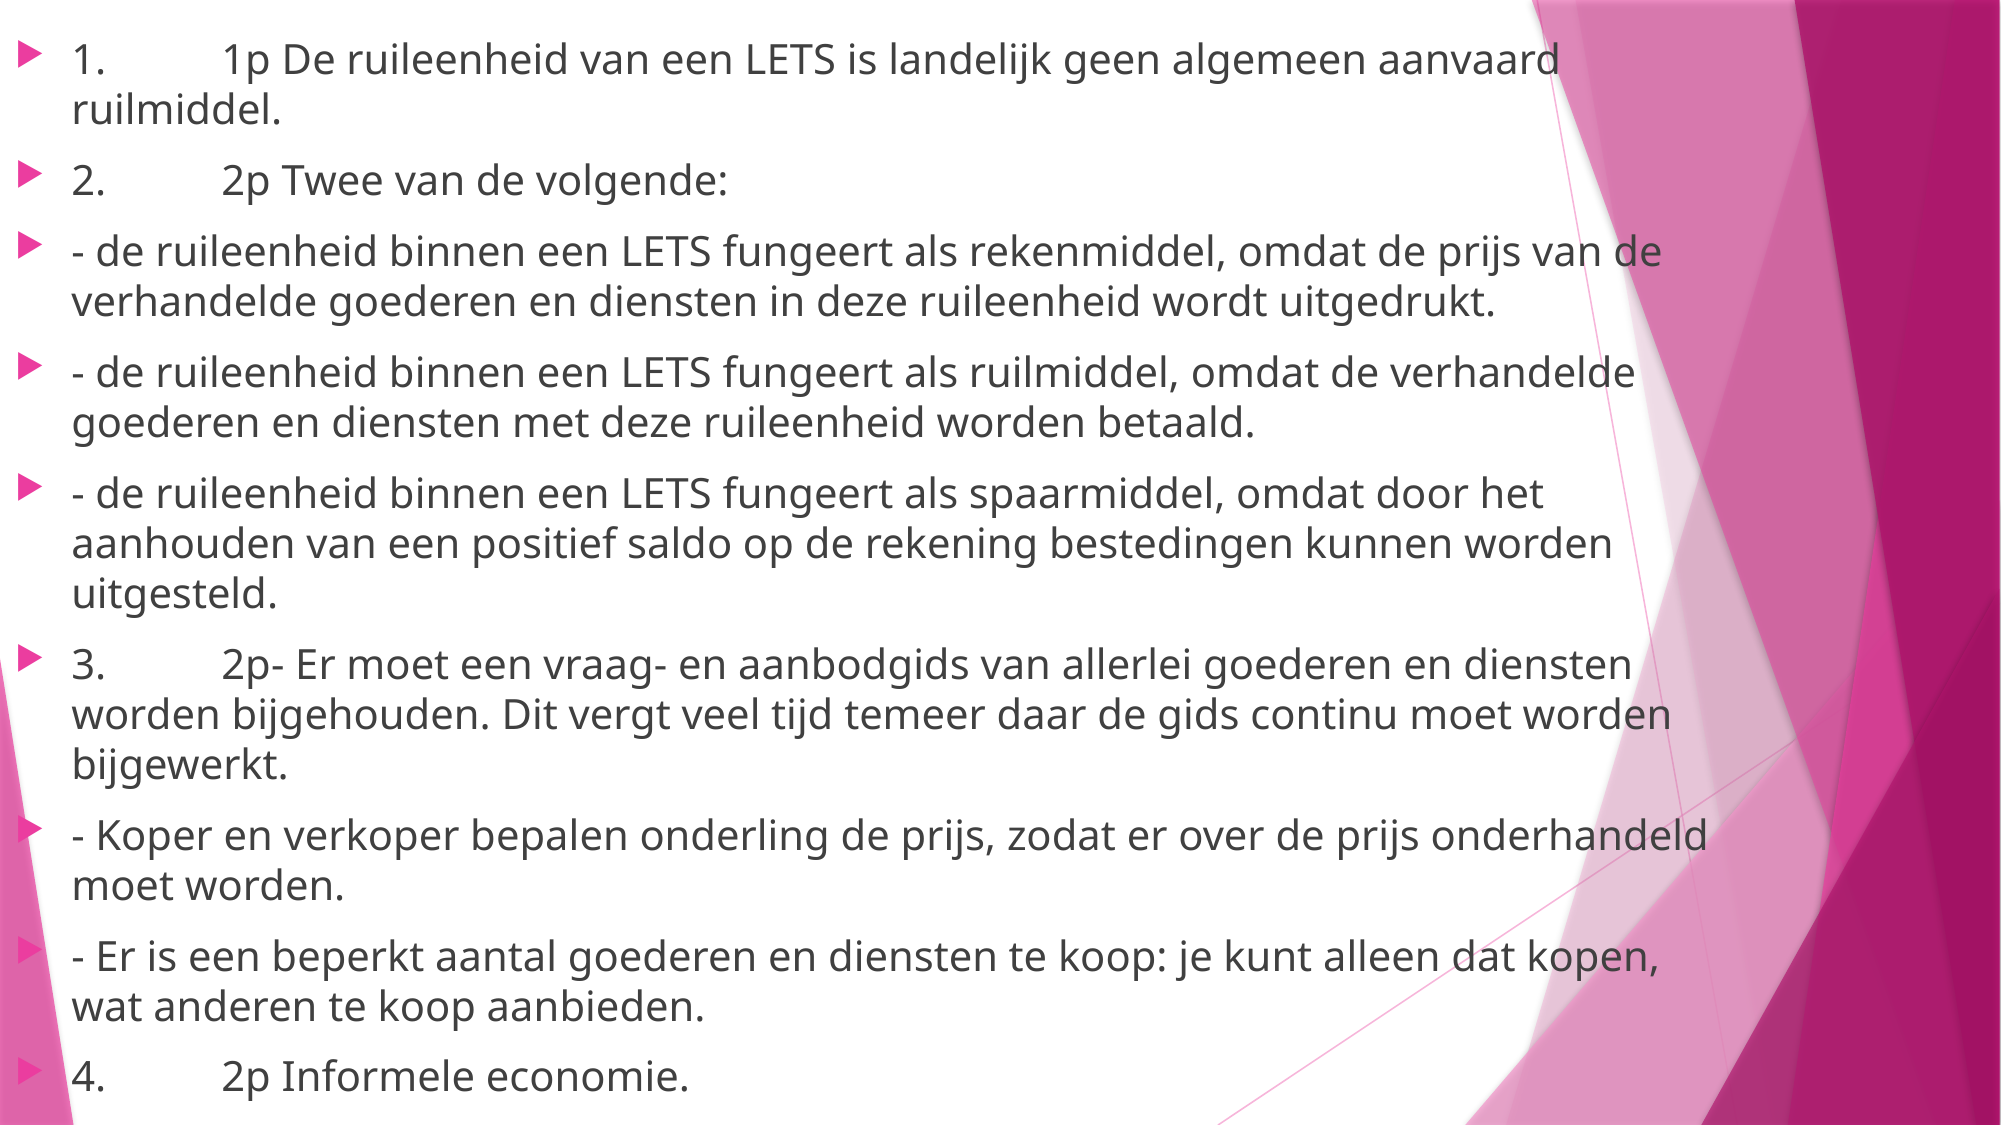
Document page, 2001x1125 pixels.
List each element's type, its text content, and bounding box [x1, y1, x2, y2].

list 1. 1p De ruileenheid van een LETS is landelijk geen algemeen aanvaard ruilmiddel. 2. 2p Twee van de volgende: - de ruileenheid binnen een LETS fungeert als rekenmiddel, omdat de prijs van de verhandelde goederen en diensten in deze ruileenheid wordt uitgedrukt. - de ruileenheid binnen een LETS fungeert als ruilmiddel, omdat de verhandelde goederen en diensten met deze ruileenheid worden betaald. - de ruileenheid binnen een LETS fungeert als spaarmiddel, omdat door het aanhouden van een positief saldo op de rekening bestedingen kunnen worden uitgesteld. 3. 2p- Er moet een vraag- en aanbodgids van allerlei goederen en diensten worden bijgehouden. Dit vergt veel tijd temeer daar de gids continu moet worden bijgewerkt. - Koper en verkoper bepalen onderling de prijs, zodat er over de prijs onderhandeld moet worden. - Er is een beperkt aantal goederen en diensten te koop: je kunt alleen dat kopen, wat anderen te koop aanbieden. 4. 2p Informele economie. Het gaat om directe ruil, waarbij de transacties tussen personen niet officieel geregistreerd worden. [0, 25, 1727, 991]
